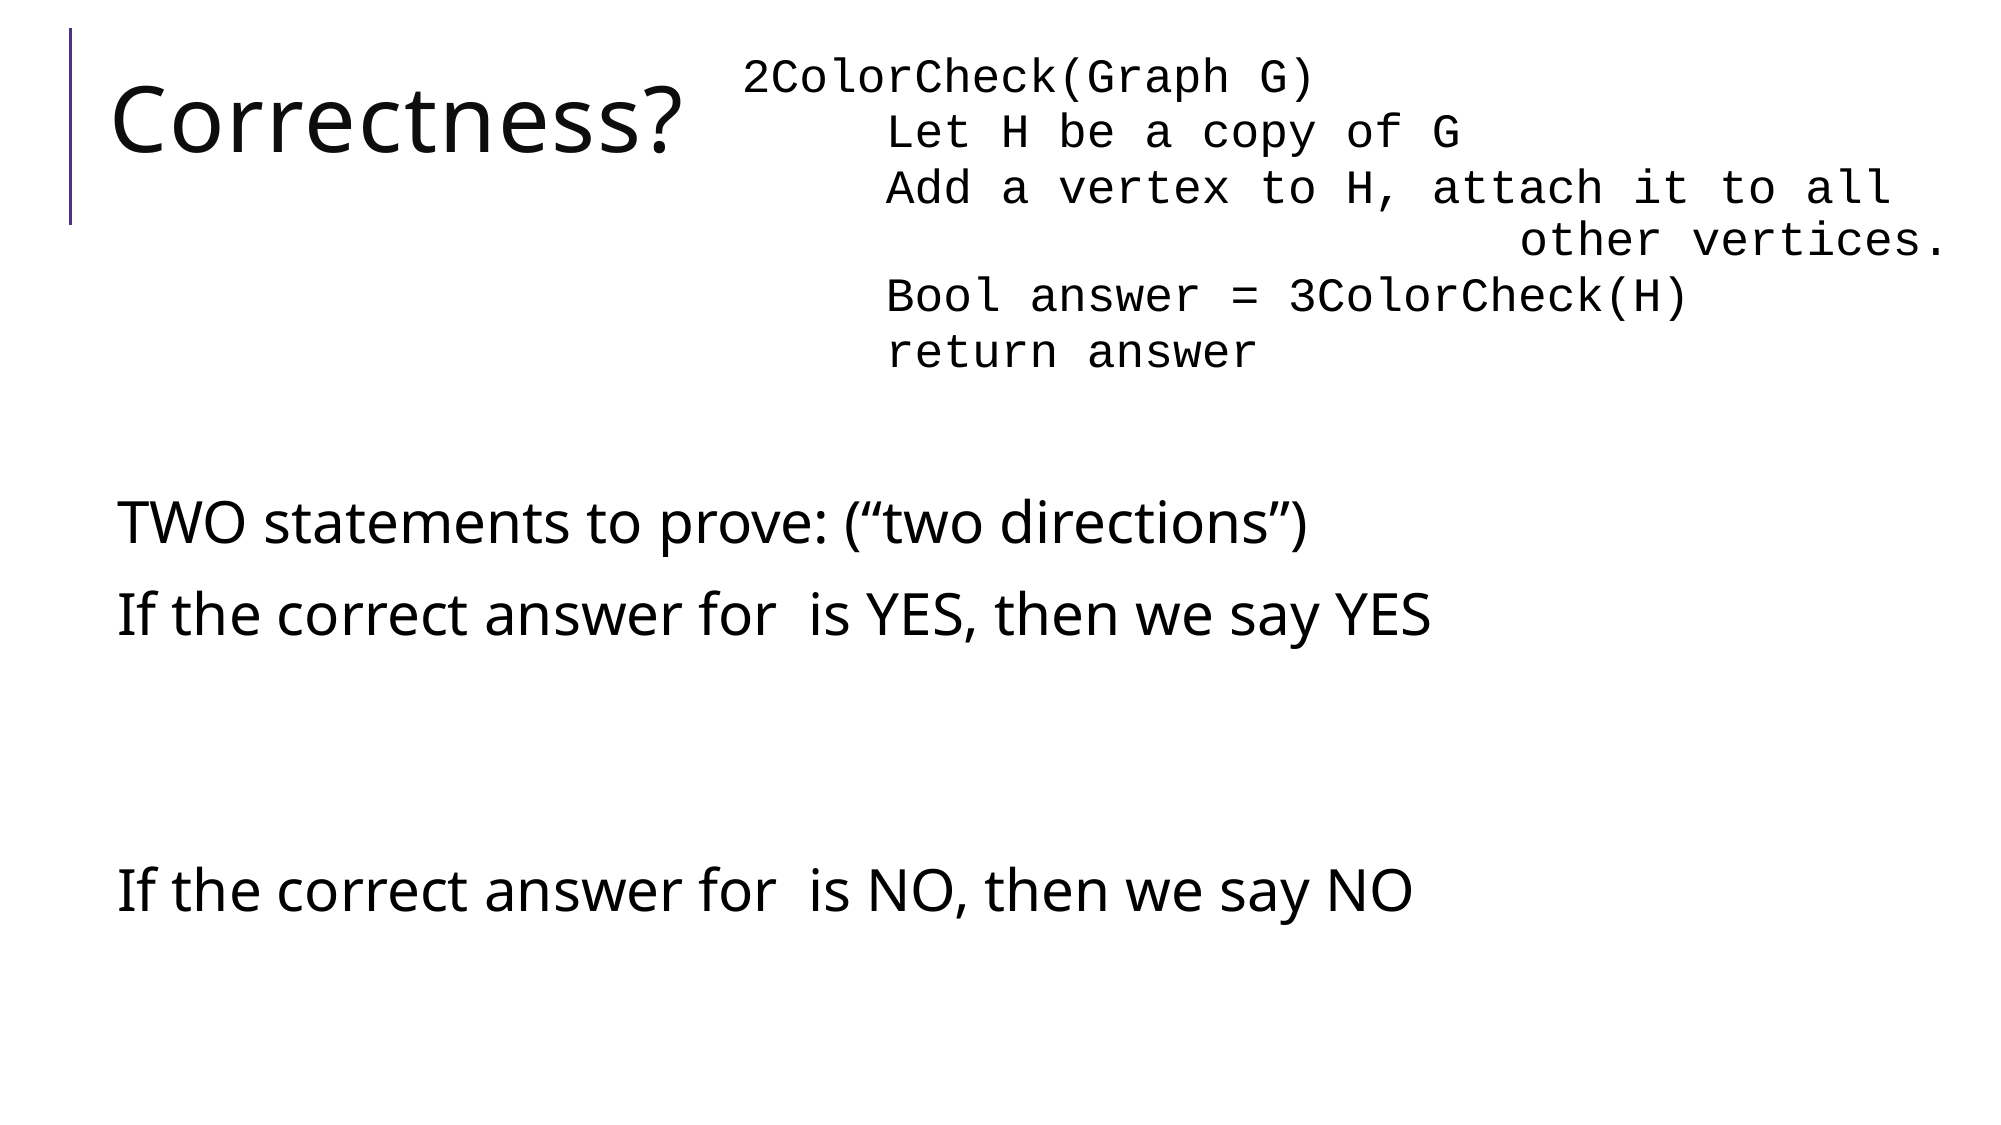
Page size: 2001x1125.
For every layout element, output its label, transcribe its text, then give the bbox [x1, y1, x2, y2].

text_box 2ColorCheck(Graph G) Let H be a copy of G Add a vertex to H, attach it to all other vertices. Bool answer = 3ColorCheck(H) return answer [734, 43, 1964, 439]
title Correctness? [94, 43, 734, 210]
